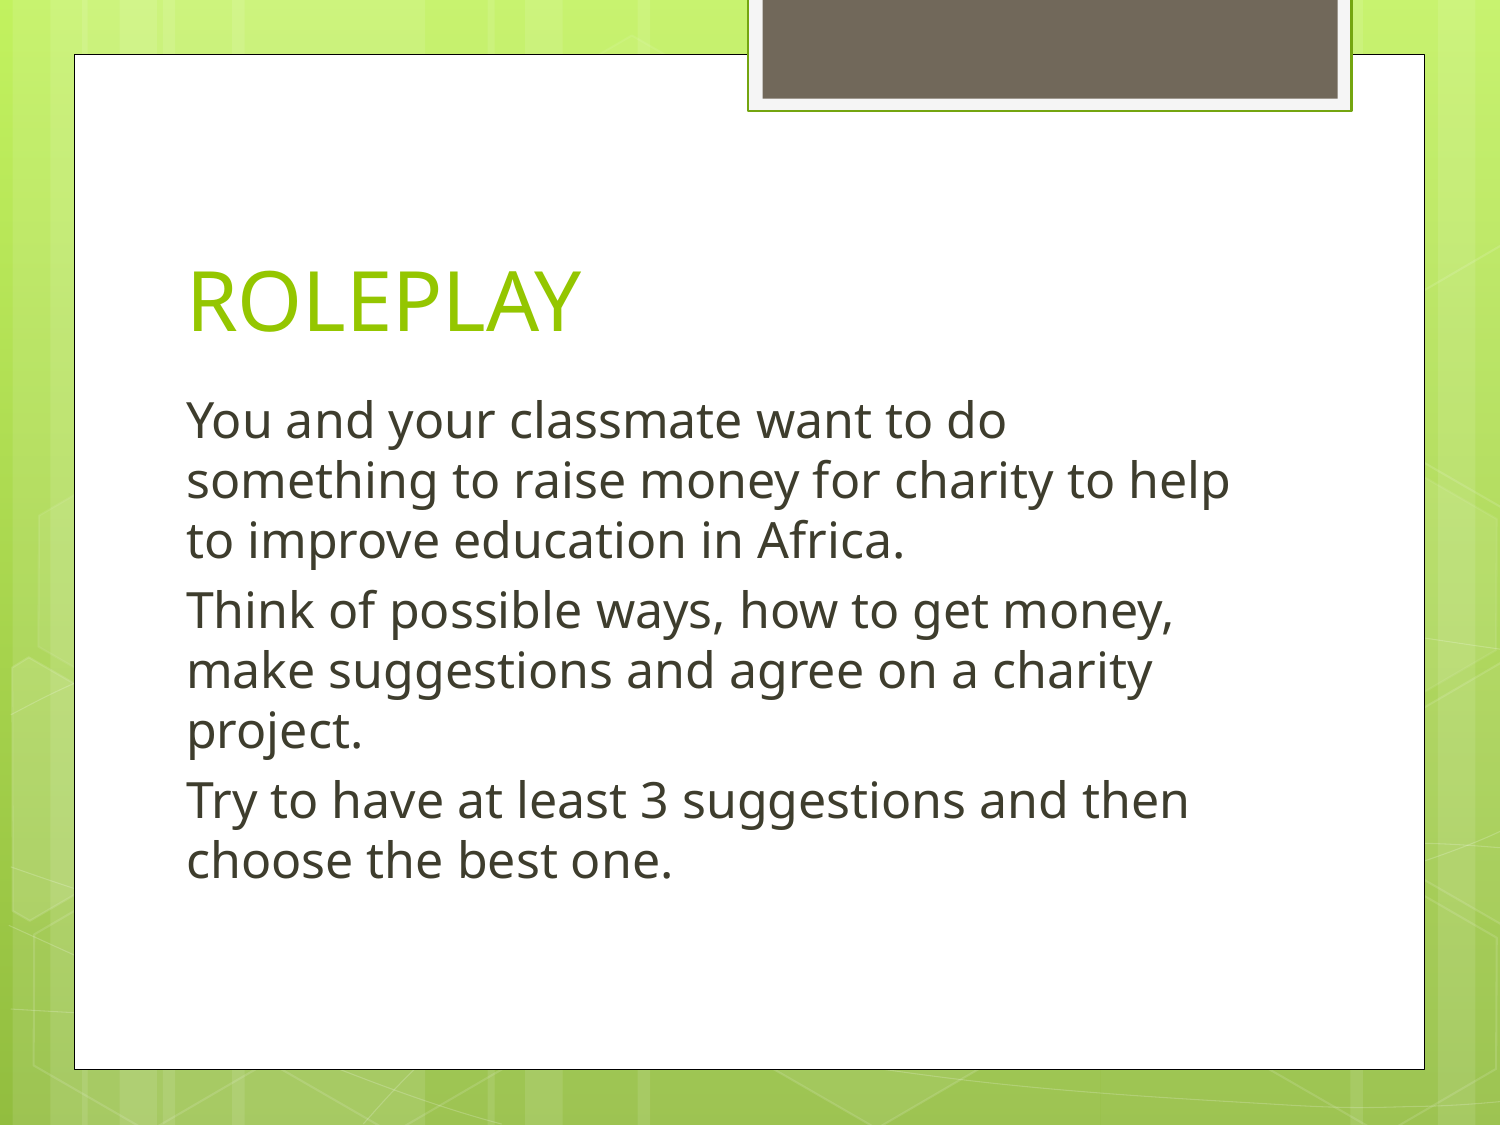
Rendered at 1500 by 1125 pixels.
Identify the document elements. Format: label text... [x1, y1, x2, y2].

title ROLEPLAY [171, 168, 1324, 357]
list You and your classmate want to do something to raise money for charity to help to improve education in Africa. Think of possible ways, how to get money, make suggestions and agree on a charity project. Try to have at least 3 suggestions and then choose the best one. [171, 381, 1283, 957]
